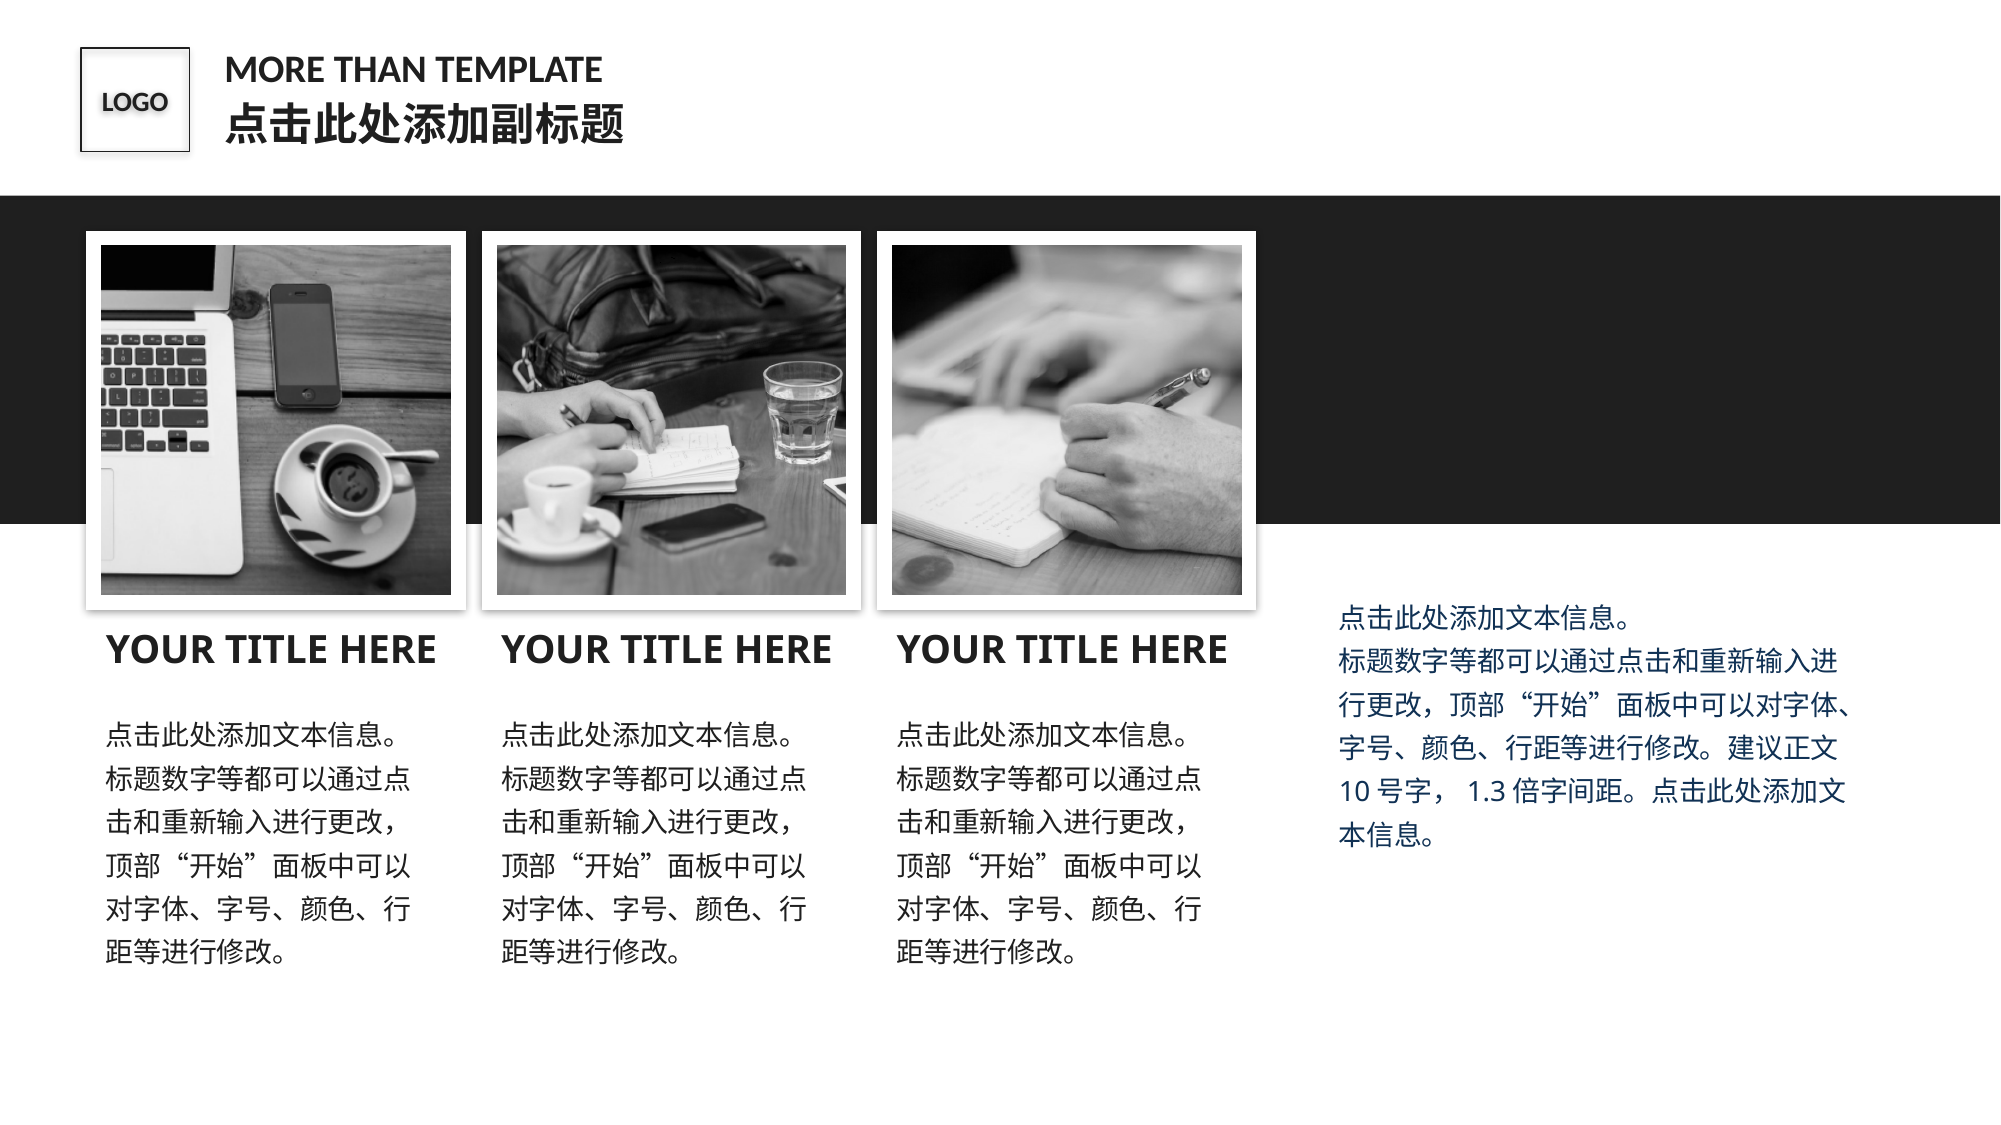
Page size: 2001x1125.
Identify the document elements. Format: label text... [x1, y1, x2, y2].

picture [100, 244, 452, 596]
text_box [0, 195, 2001, 524]
text_box 点击此处添加文本信息。 标题数字等都可以通过点击和重新输入进行更改，顶部“开始”面板中可以对字体、字号、颜色、行距等进行修改。 [85, 698, 452, 979]
text_box 点击此处添加文本信息。 标题数字等都可以通过点击和重新输入进行更改，顶部“开始”面板中可以对字体、字号、颜色、行距等进行修改。 [876, 698, 1242, 979]
text_box 点击此处添加文本信息。 标题数字等都可以通过点击和重新输入进行更改，顶部“开始”面板中可以对字体、字号、颜色、行距等进行修改。建议正文10号字，1.3倍字间距。点击此处添加文本信息。 [1318, 580, 1879, 861]
text_box YOUR TITLE HERE [85, 615, 475, 682]
text_box 点击此处添加文本信息。 标题数字等都可以通过点击和重新输入进行更改，顶部“开始”面板中可以对字体、字号、颜色、行距等进行修改。 [481, 698, 847, 979]
picture [891, 244, 1243, 596]
text_box YOUR TITLE HERE [481, 615, 871, 682]
text_box LOGO [80, 47, 190, 152]
text_box MORE THAN TEMPLATE 点击此处添加副标题 [204, 29, 677, 159]
text_box YOUR TITLE HERE [876, 615, 1266, 682]
picture [496, 244, 847, 596]
